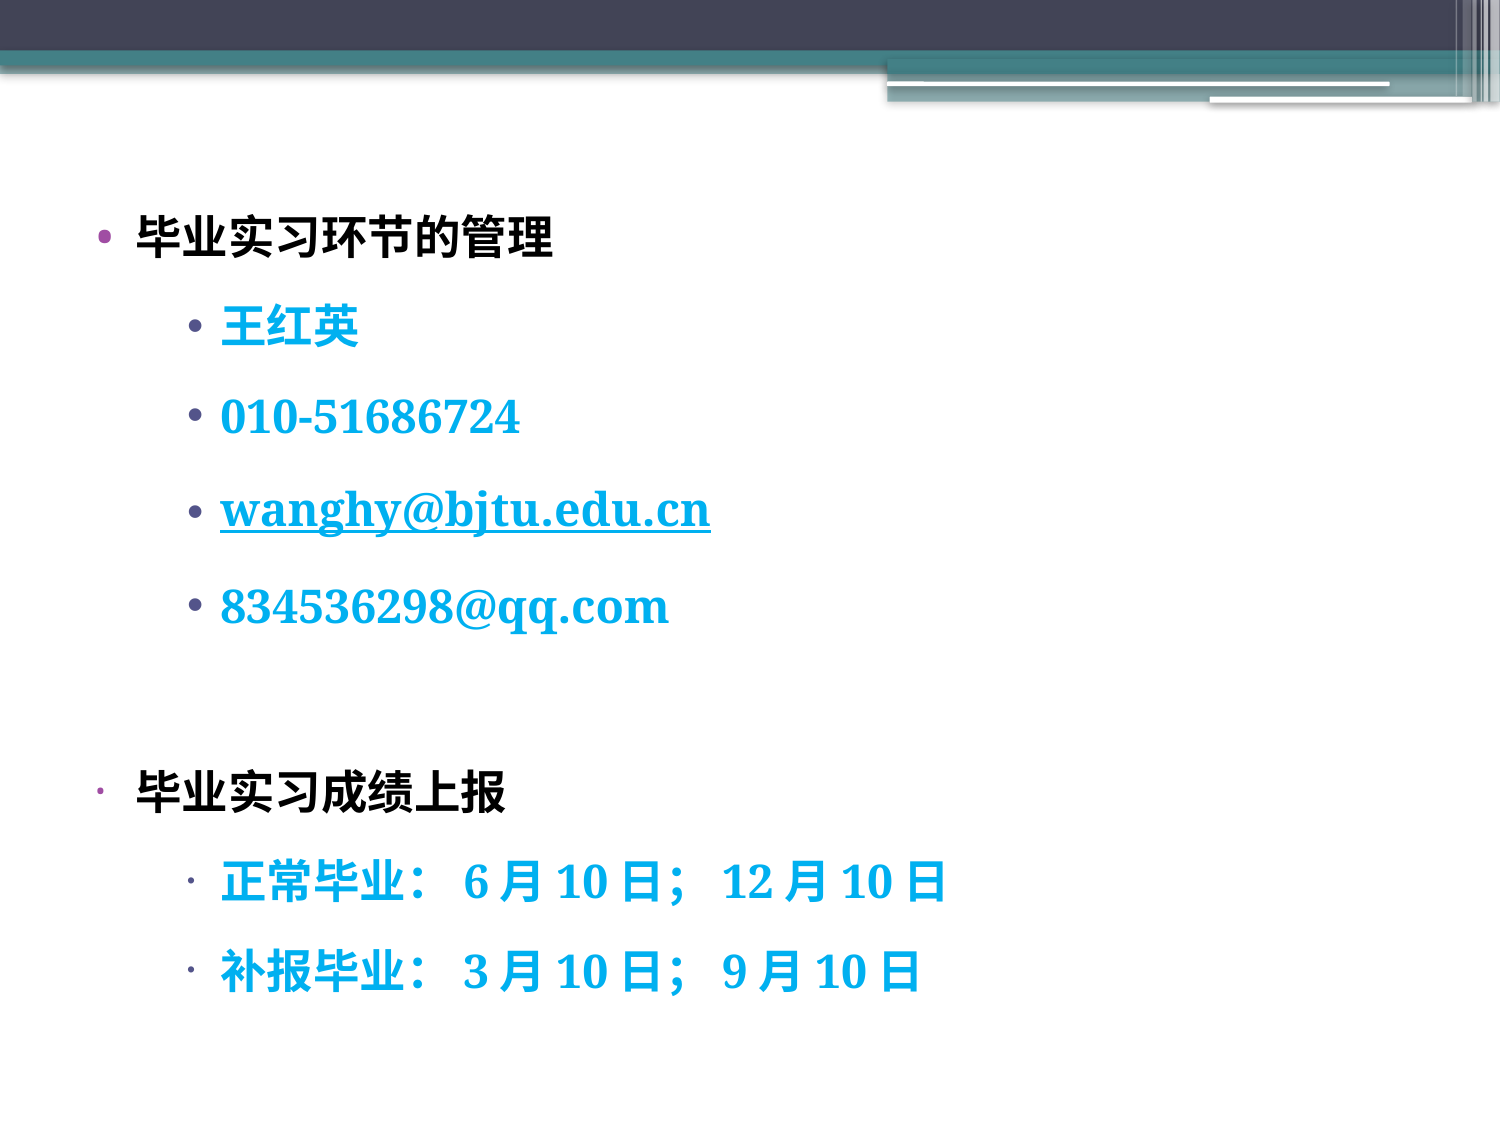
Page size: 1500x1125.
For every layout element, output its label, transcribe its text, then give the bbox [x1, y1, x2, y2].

list 毕业实习环节的管理 王红英 010-51686724 wanghy@bjtu.edu.cn 834536298@qq.com 毕业实习成绩上报 正常毕业：6月10日；12月10日 补报毕业：3月10日；9月10日 [64, 172, 1483, 1012]
